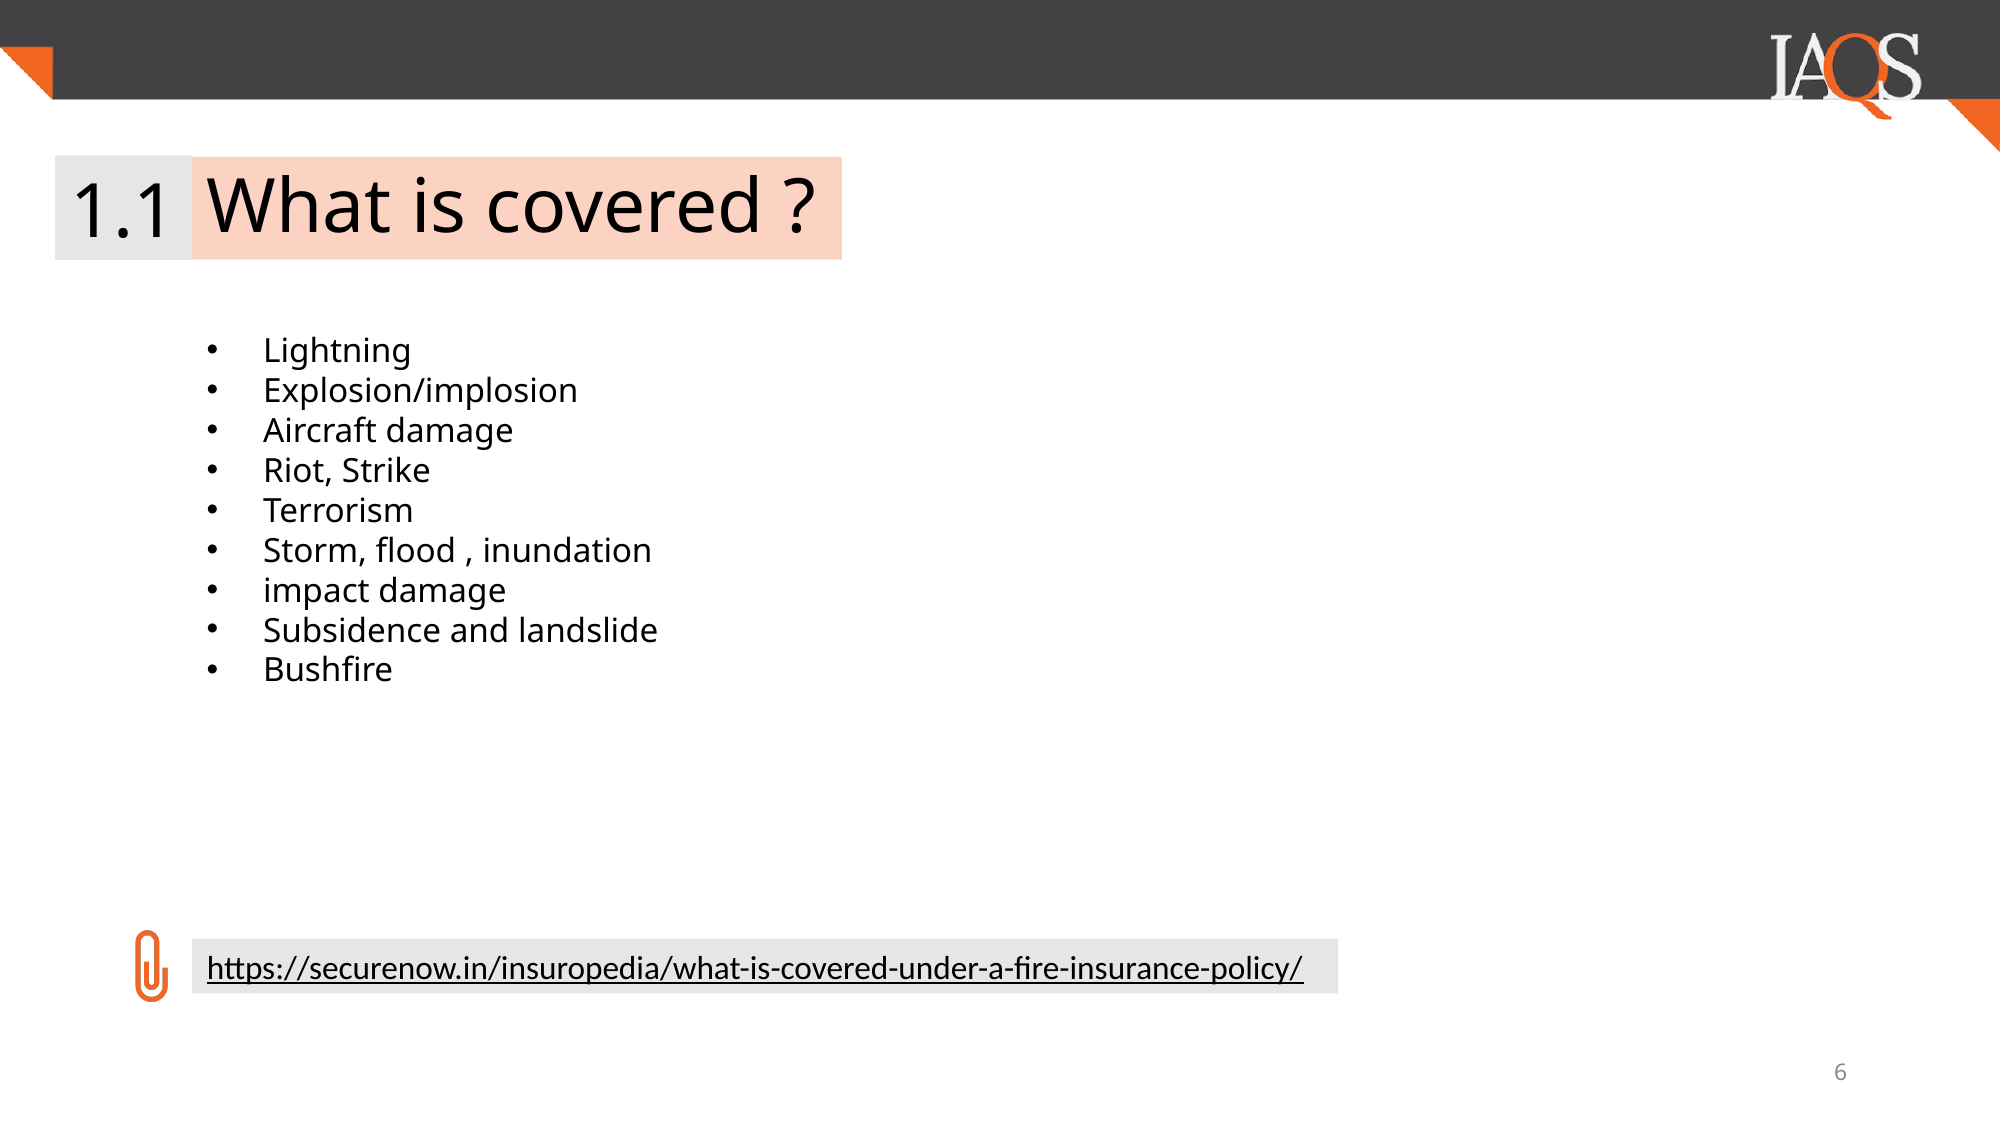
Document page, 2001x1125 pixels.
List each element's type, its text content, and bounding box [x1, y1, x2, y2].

title What is covered ? [192, 156, 842, 260]
picture [0, 0, 2000, 152]
text_box https://securenow.in/insuropedia/what-is-covered-under-a-fire-insurance-policy/ [197, 938, 1338, 994]
text_box Lightning Explosion/implosion Aircraft damage Riot, Strike Terrorism Storm, flood , inundation impact damage Subsidence and landslide Bushfire [191, 321, 1500, 696]
picture [110, 925, 192, 1007]
text_box 1.1 [55, 155, 192, 261]
slide_number ‹#› [1412, 1042, 1863, 1103]
